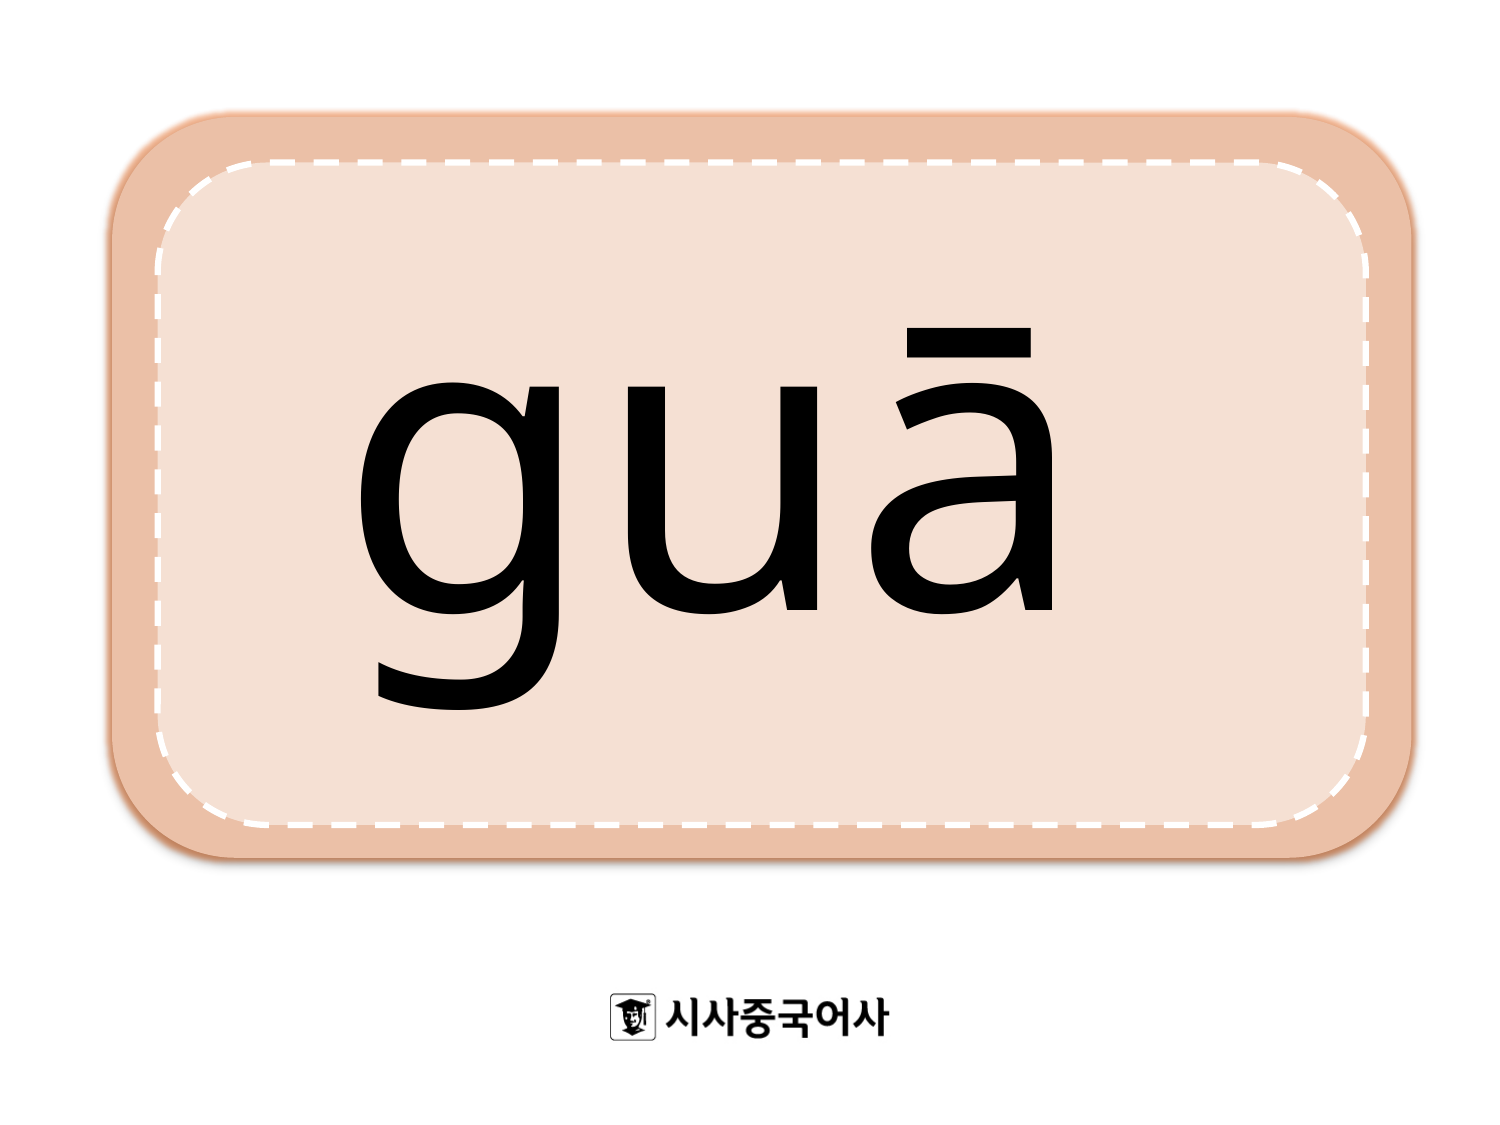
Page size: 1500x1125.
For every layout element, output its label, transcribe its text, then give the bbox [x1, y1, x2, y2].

picture [602, 987, 898, 1047]
text_box guā [162, 112, 1371, 776]
